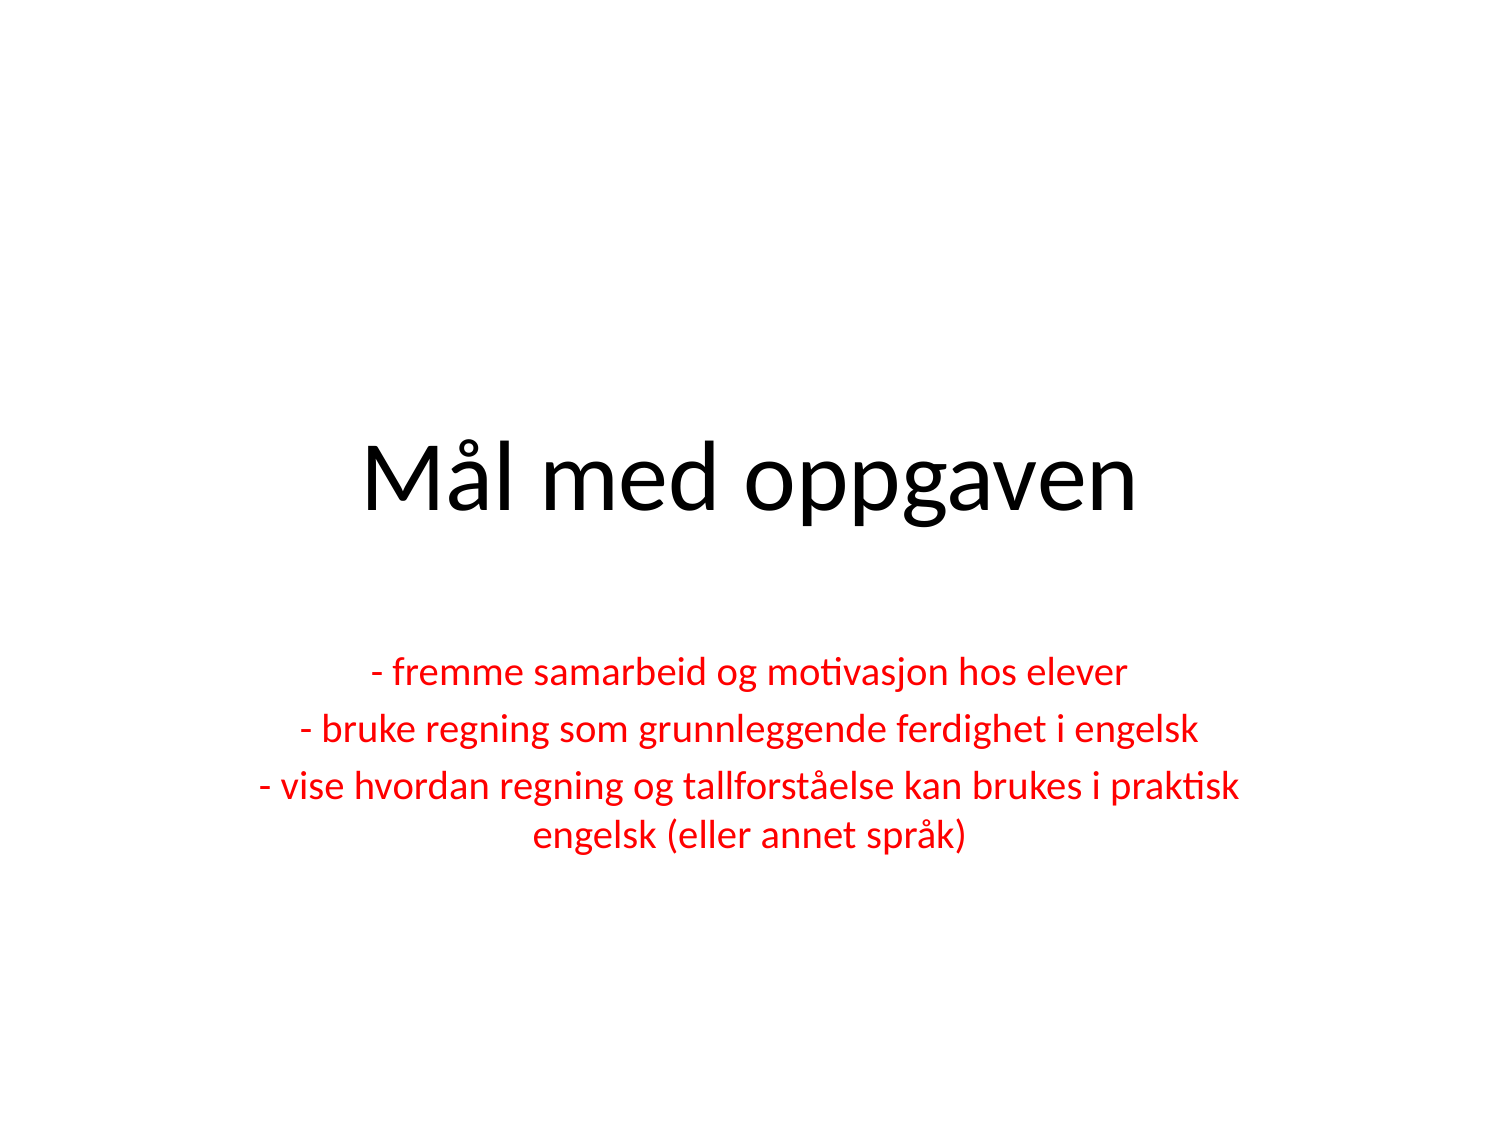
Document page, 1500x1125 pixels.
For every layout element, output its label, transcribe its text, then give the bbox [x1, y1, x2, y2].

subtitle - fremme samarbeid og motivasjon hos elever - bruke regning som grunnleggende ferdighet i engelsk - vise hvordan regning og tallforståelse kan brukes i praktisk engelsk (eller annet språk) [225, 637, 1275, 925]
title Mål med oppgaven [112, 349, 1388, 591]
